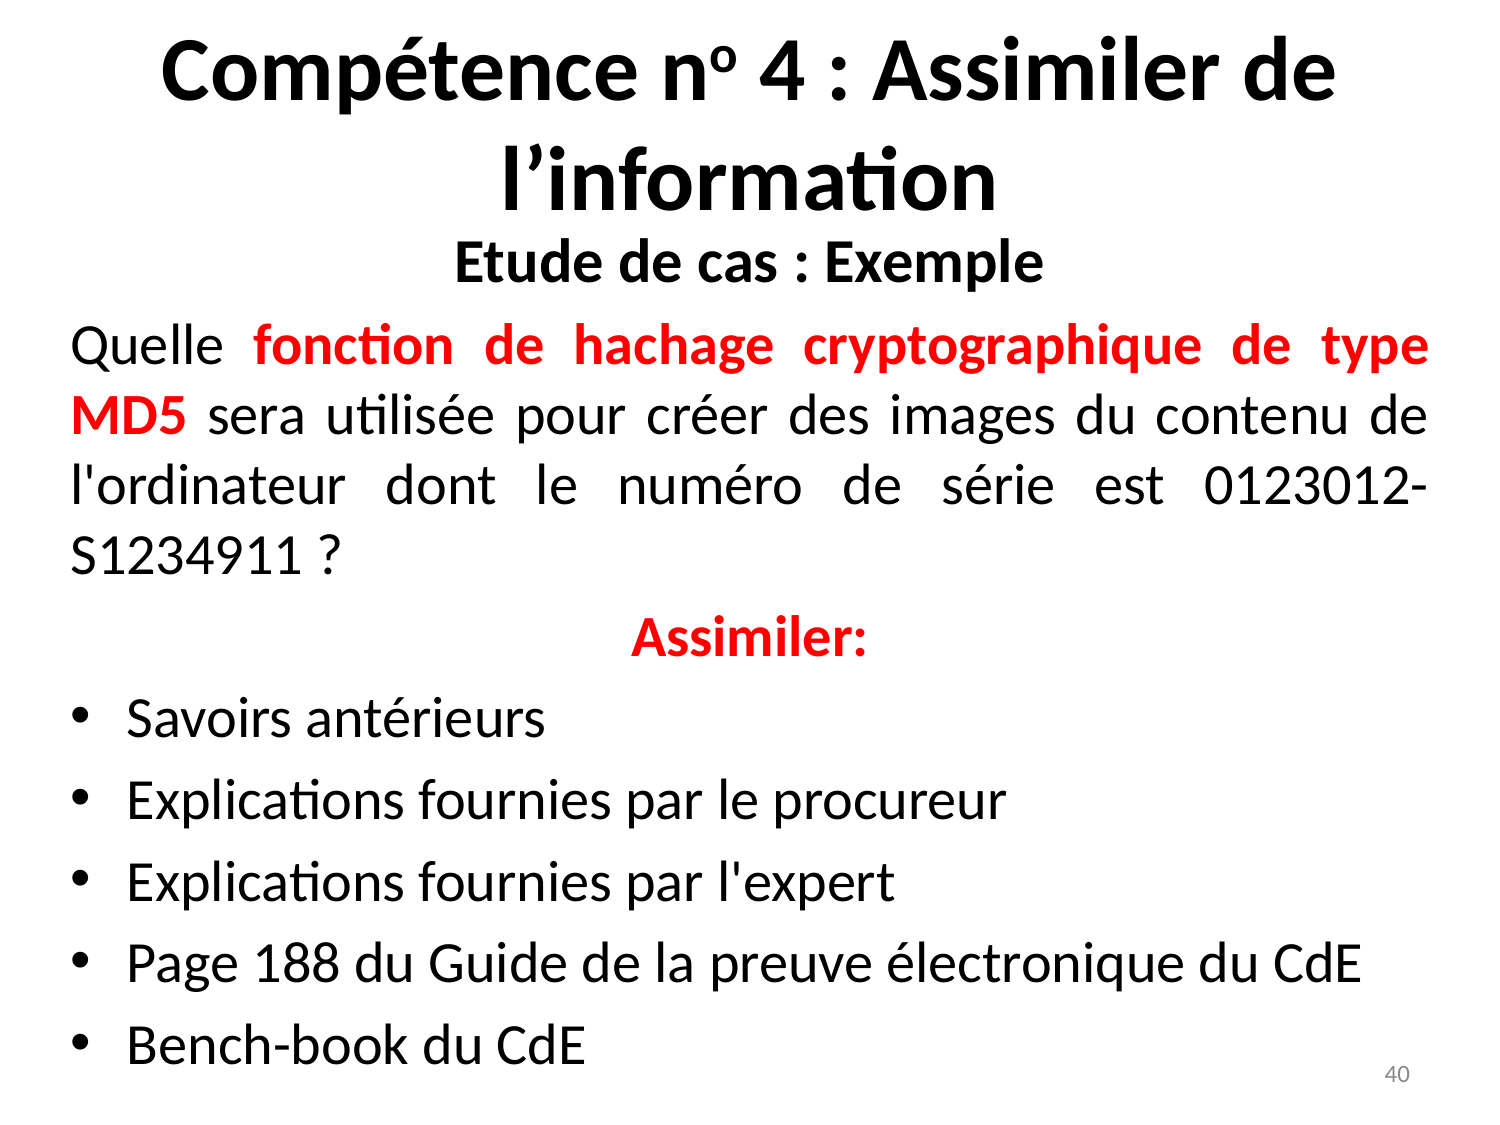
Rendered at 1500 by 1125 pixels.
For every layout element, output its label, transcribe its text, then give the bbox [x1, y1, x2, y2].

text_box Etude de cas : Exemple Quelle fonction de hachage cryptographique de type MD5 sera utilisée pour créer des images du contenu de l'ordinateur dont le numéro de série est 0123012-S1234911 ? Assimiler: Savoirs antérieurs Explications fournies par le procureur Explications fournies par l'expert Page 188 du Guide de la preuve électronique du CdE Bench-book du CdE [55, 212, 1445, 1088]
slide_number 40 [1074, 1042, 1425, 1103]
title Compétence no 4 : Assimiler de l’information [75, 24, 1425, 213]
